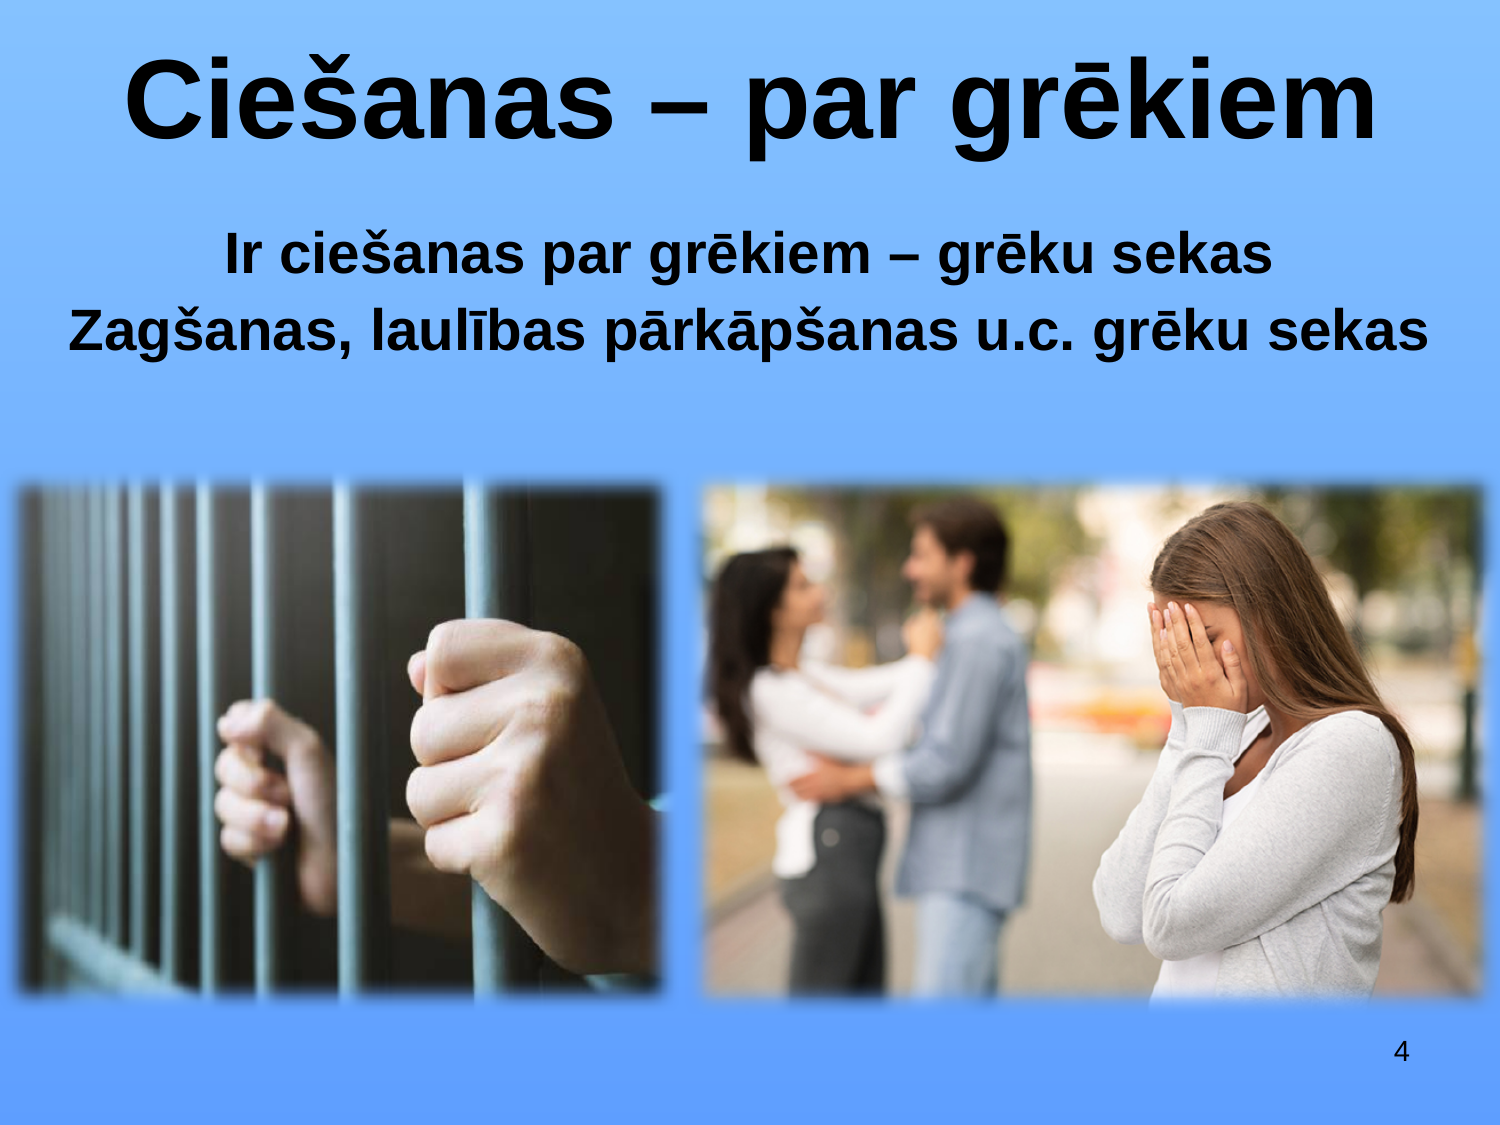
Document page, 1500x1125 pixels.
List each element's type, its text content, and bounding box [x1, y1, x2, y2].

title Ciešanas – par grēkiem [76, 0, 1427, 188]
picture [0, 467, 680, 1012]
picture [685, 467, 1500, 1015]
list Ir ciešanas par grēkiem – grēku sekas Zagšanas, laulības pārkāpšanas u.c. grēku sekas [0, 207, 1500, 349]
slide_number 4 [1074, 1024, 1426, 1103]
